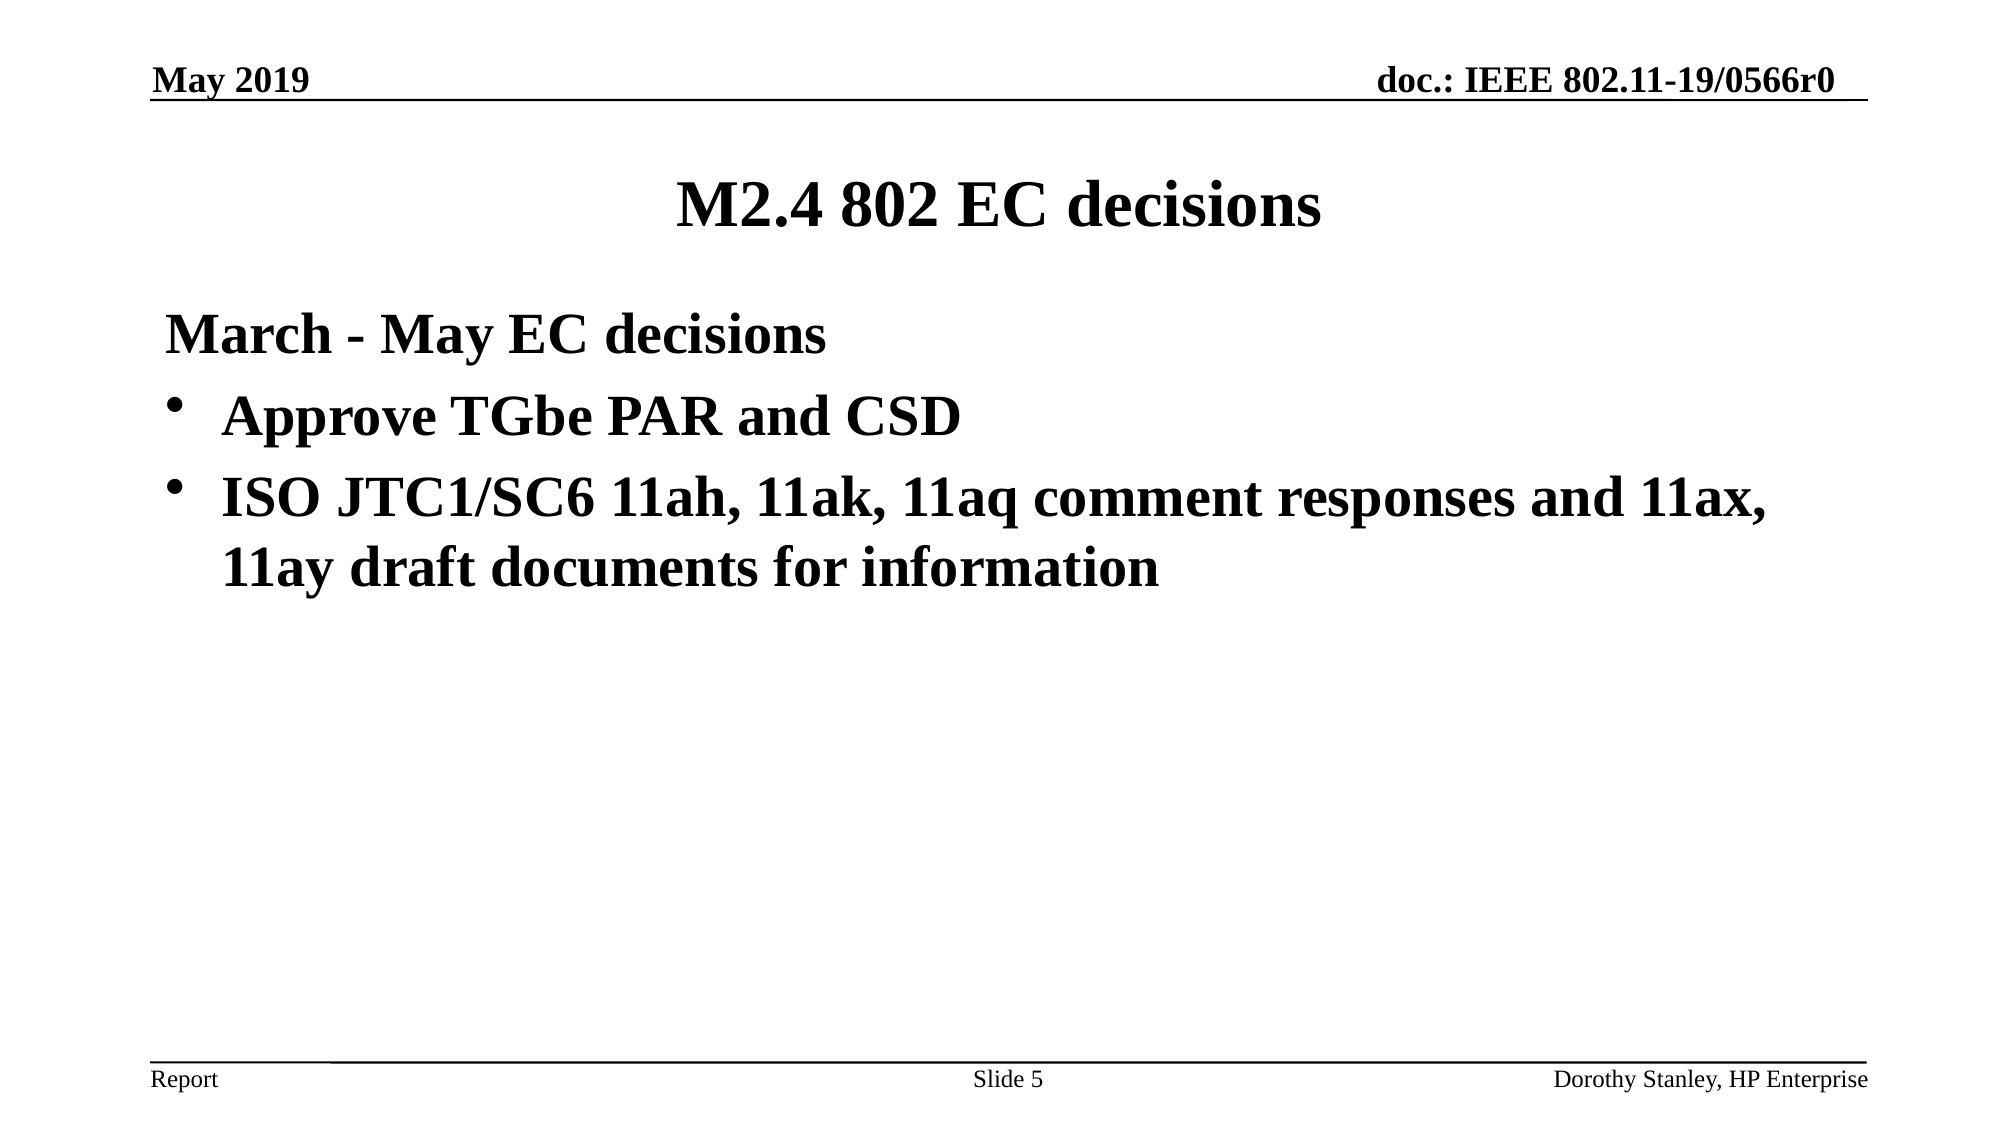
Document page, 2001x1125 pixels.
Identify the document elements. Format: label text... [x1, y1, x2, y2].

footer Dorothy Stanley, HP Enterprise [1512, 1061, 1869, 1093]
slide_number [152, 54, 406, 101]
list March - May EC decisions Approve TGbe PAR and CSD ISO JTC1/SC6 11ah, 11ak, 11aq comment responses and 11ax, 11ay draft documents for information [150, 287, 1850, 963]
title M2.4 802 EC decisions [150, 112, 1850, 287]
slide_number Slide 5 [964, 1061, 1053, 1093]
